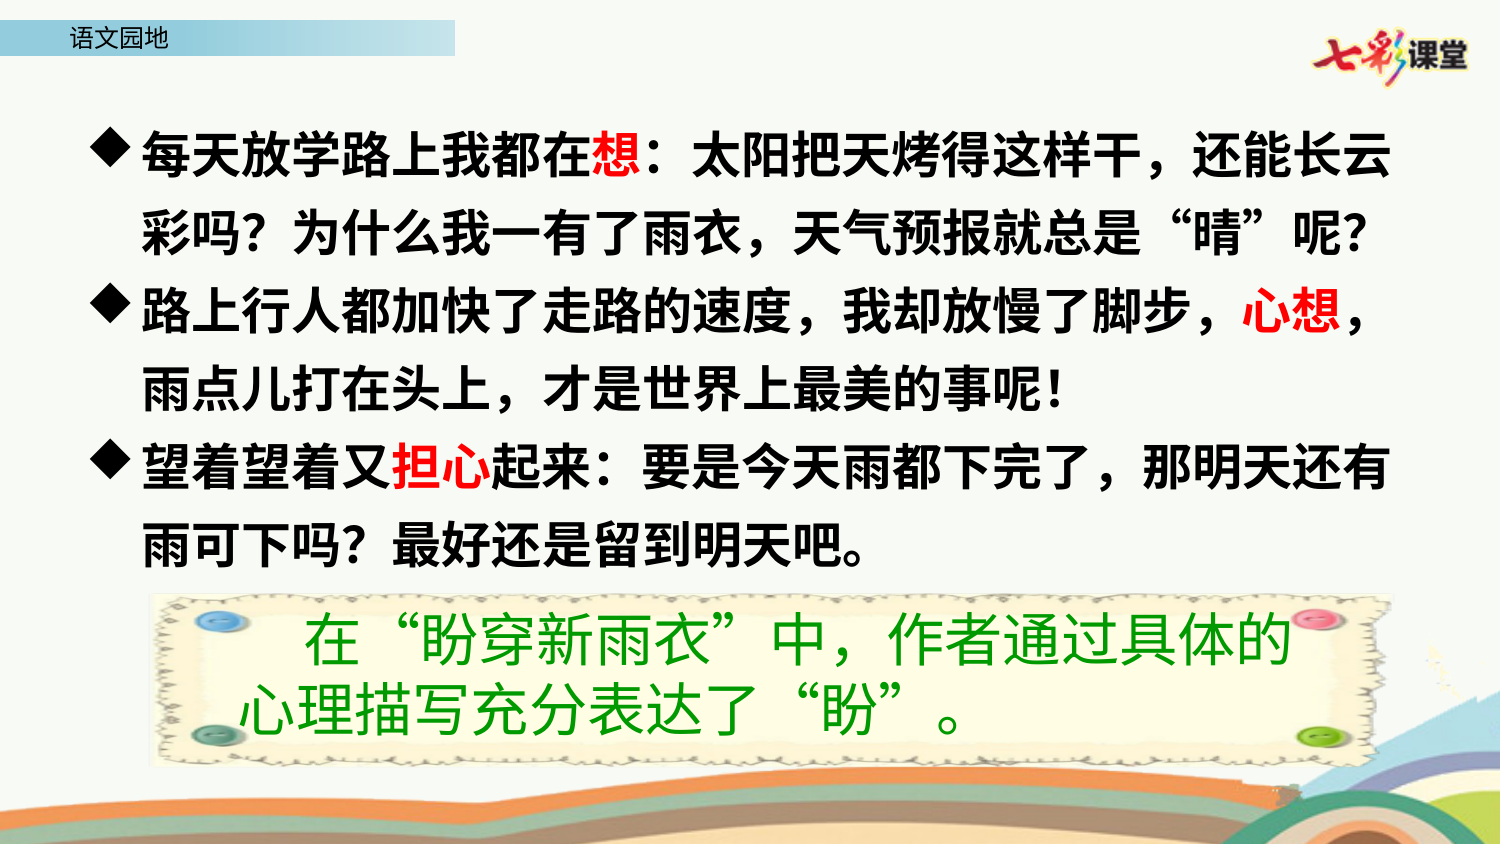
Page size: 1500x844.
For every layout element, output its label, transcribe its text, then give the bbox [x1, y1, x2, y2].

picture [1308, 14, 1477, 95]
text_box 每天放学路上我都在想：太阳把天烤得这样干，还能长云彩吗？为什么我一有了雨衣，天气预报就总是“晴”呢？ 路上行人都加快了走路的速度，我却放慢了脚步，心想，雨点儿打在头上，才是世界上最美的事呢！ 望着望着又担心起来：要是今天雨都下完了，那明天还有雨可下吗？最好还是留到明天吧。 [70, 98, 1430, 581]
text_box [104, 574, 1441, 787]
picture [0, 572, 1500, 844]
